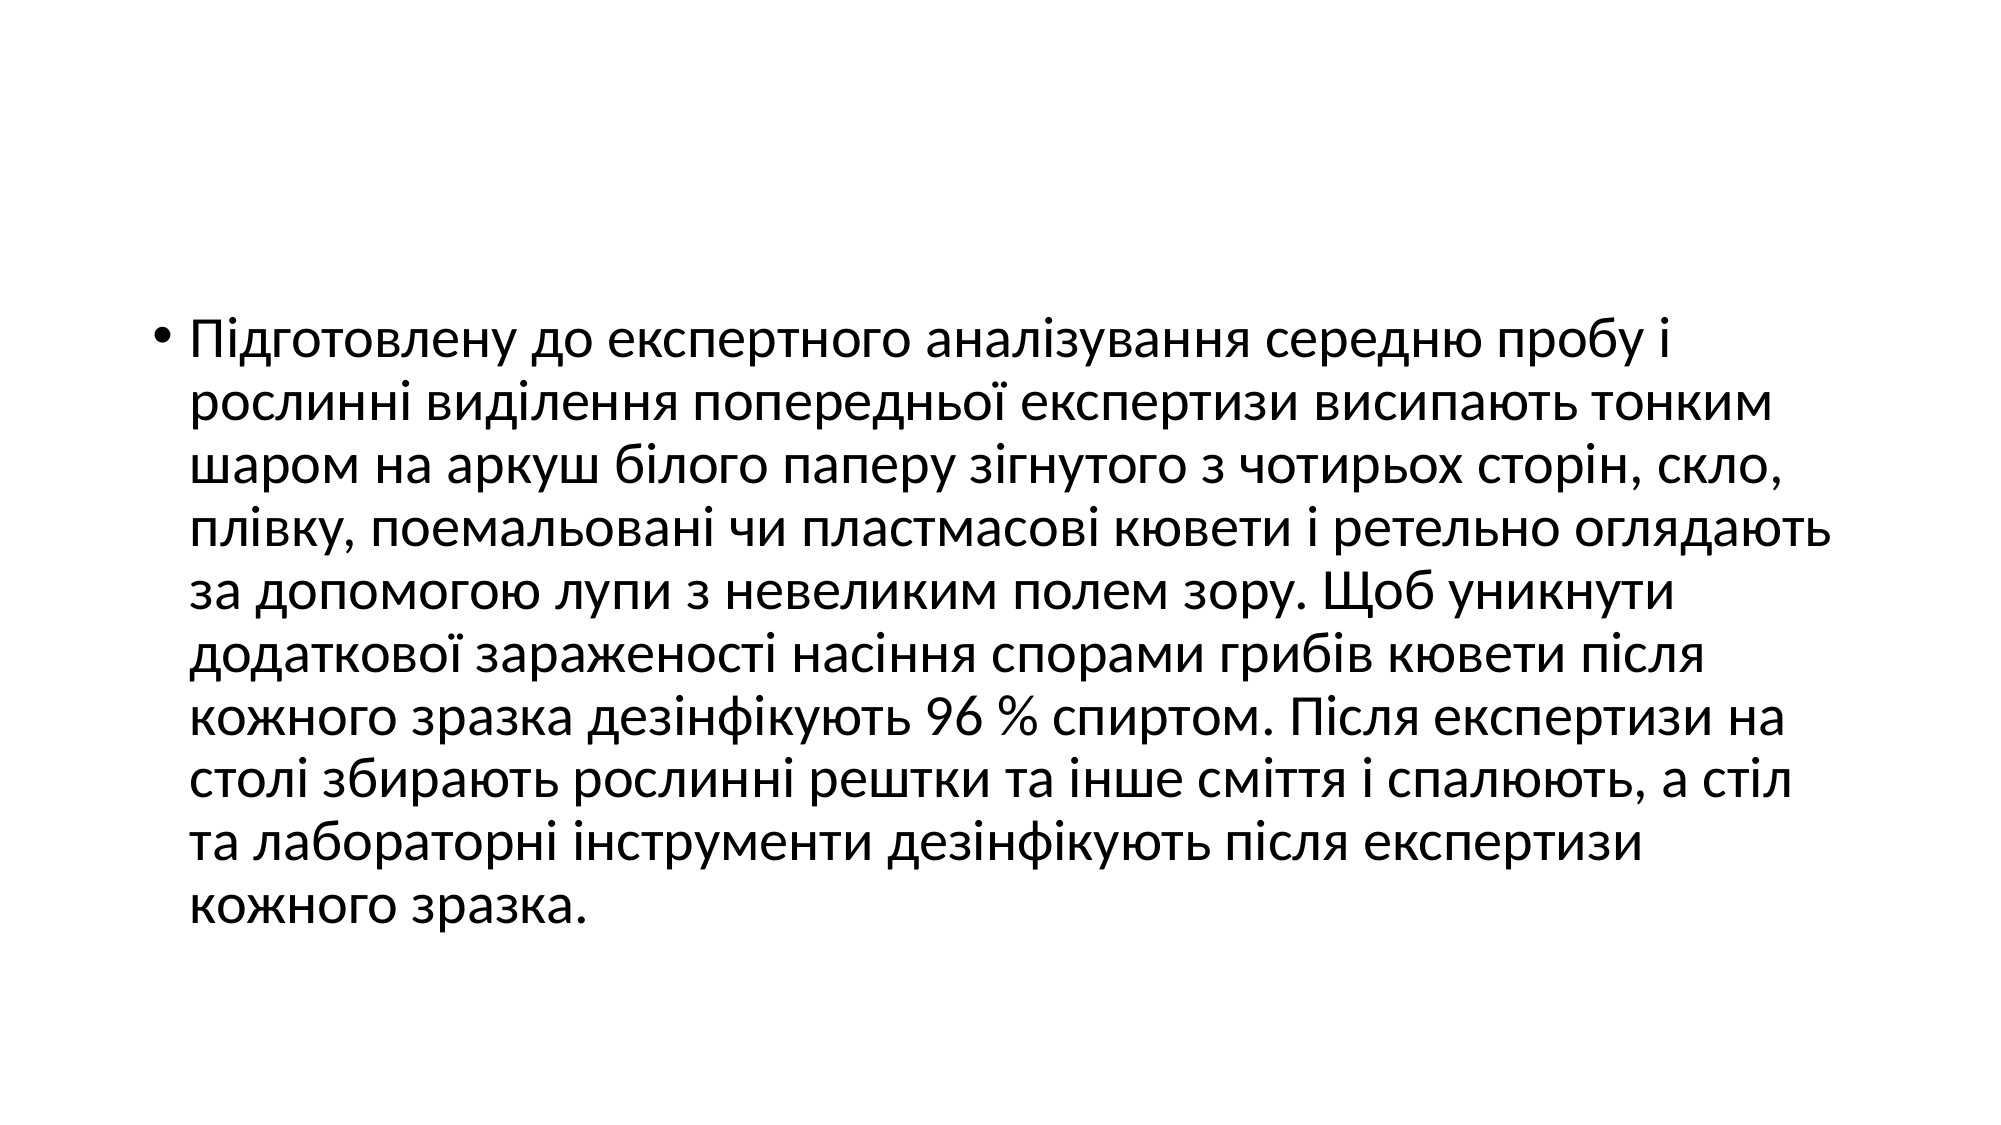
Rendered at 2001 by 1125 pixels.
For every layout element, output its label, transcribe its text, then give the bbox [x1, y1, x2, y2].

list Підготовлену до експертного аналізування середню пробу і рослинні виділення попередньої експертизи висипають тонким шаром на аркуш білого паперу зігнутого з чотирьох сторін, скло, плівку, поемальовані чи пластмасові кювети і ретельно оглядають за допомогою лупи з невеликим полем зору. Щоб уникнути додаткової зараженості насіння спорами грибів кювети після кожного зразка дезінфікують 96 % спиртом. Після експертизи на столі збирають рослинні рештки та інше сміття і спалюють, а стіл та лабораторні інструменти дезінфікують після експертизи кожного зразка. [137, 299, 1863, 1014]
